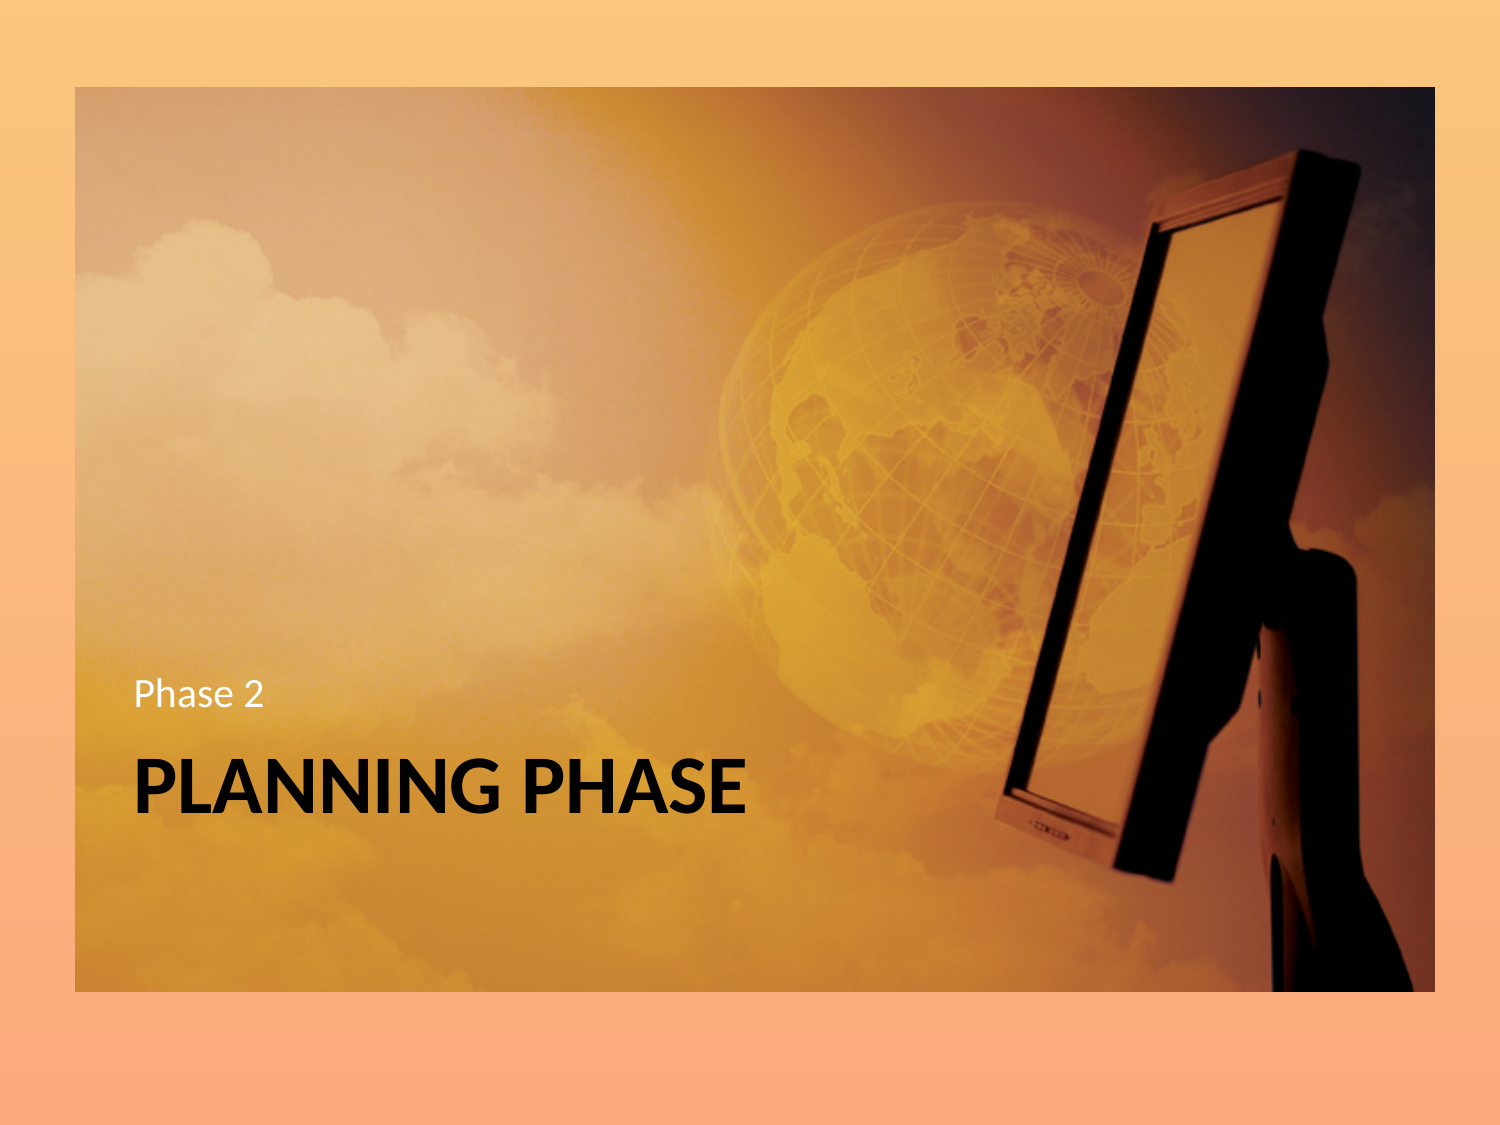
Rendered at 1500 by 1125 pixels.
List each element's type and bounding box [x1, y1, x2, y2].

picture [74, 87, 1436, 993]
